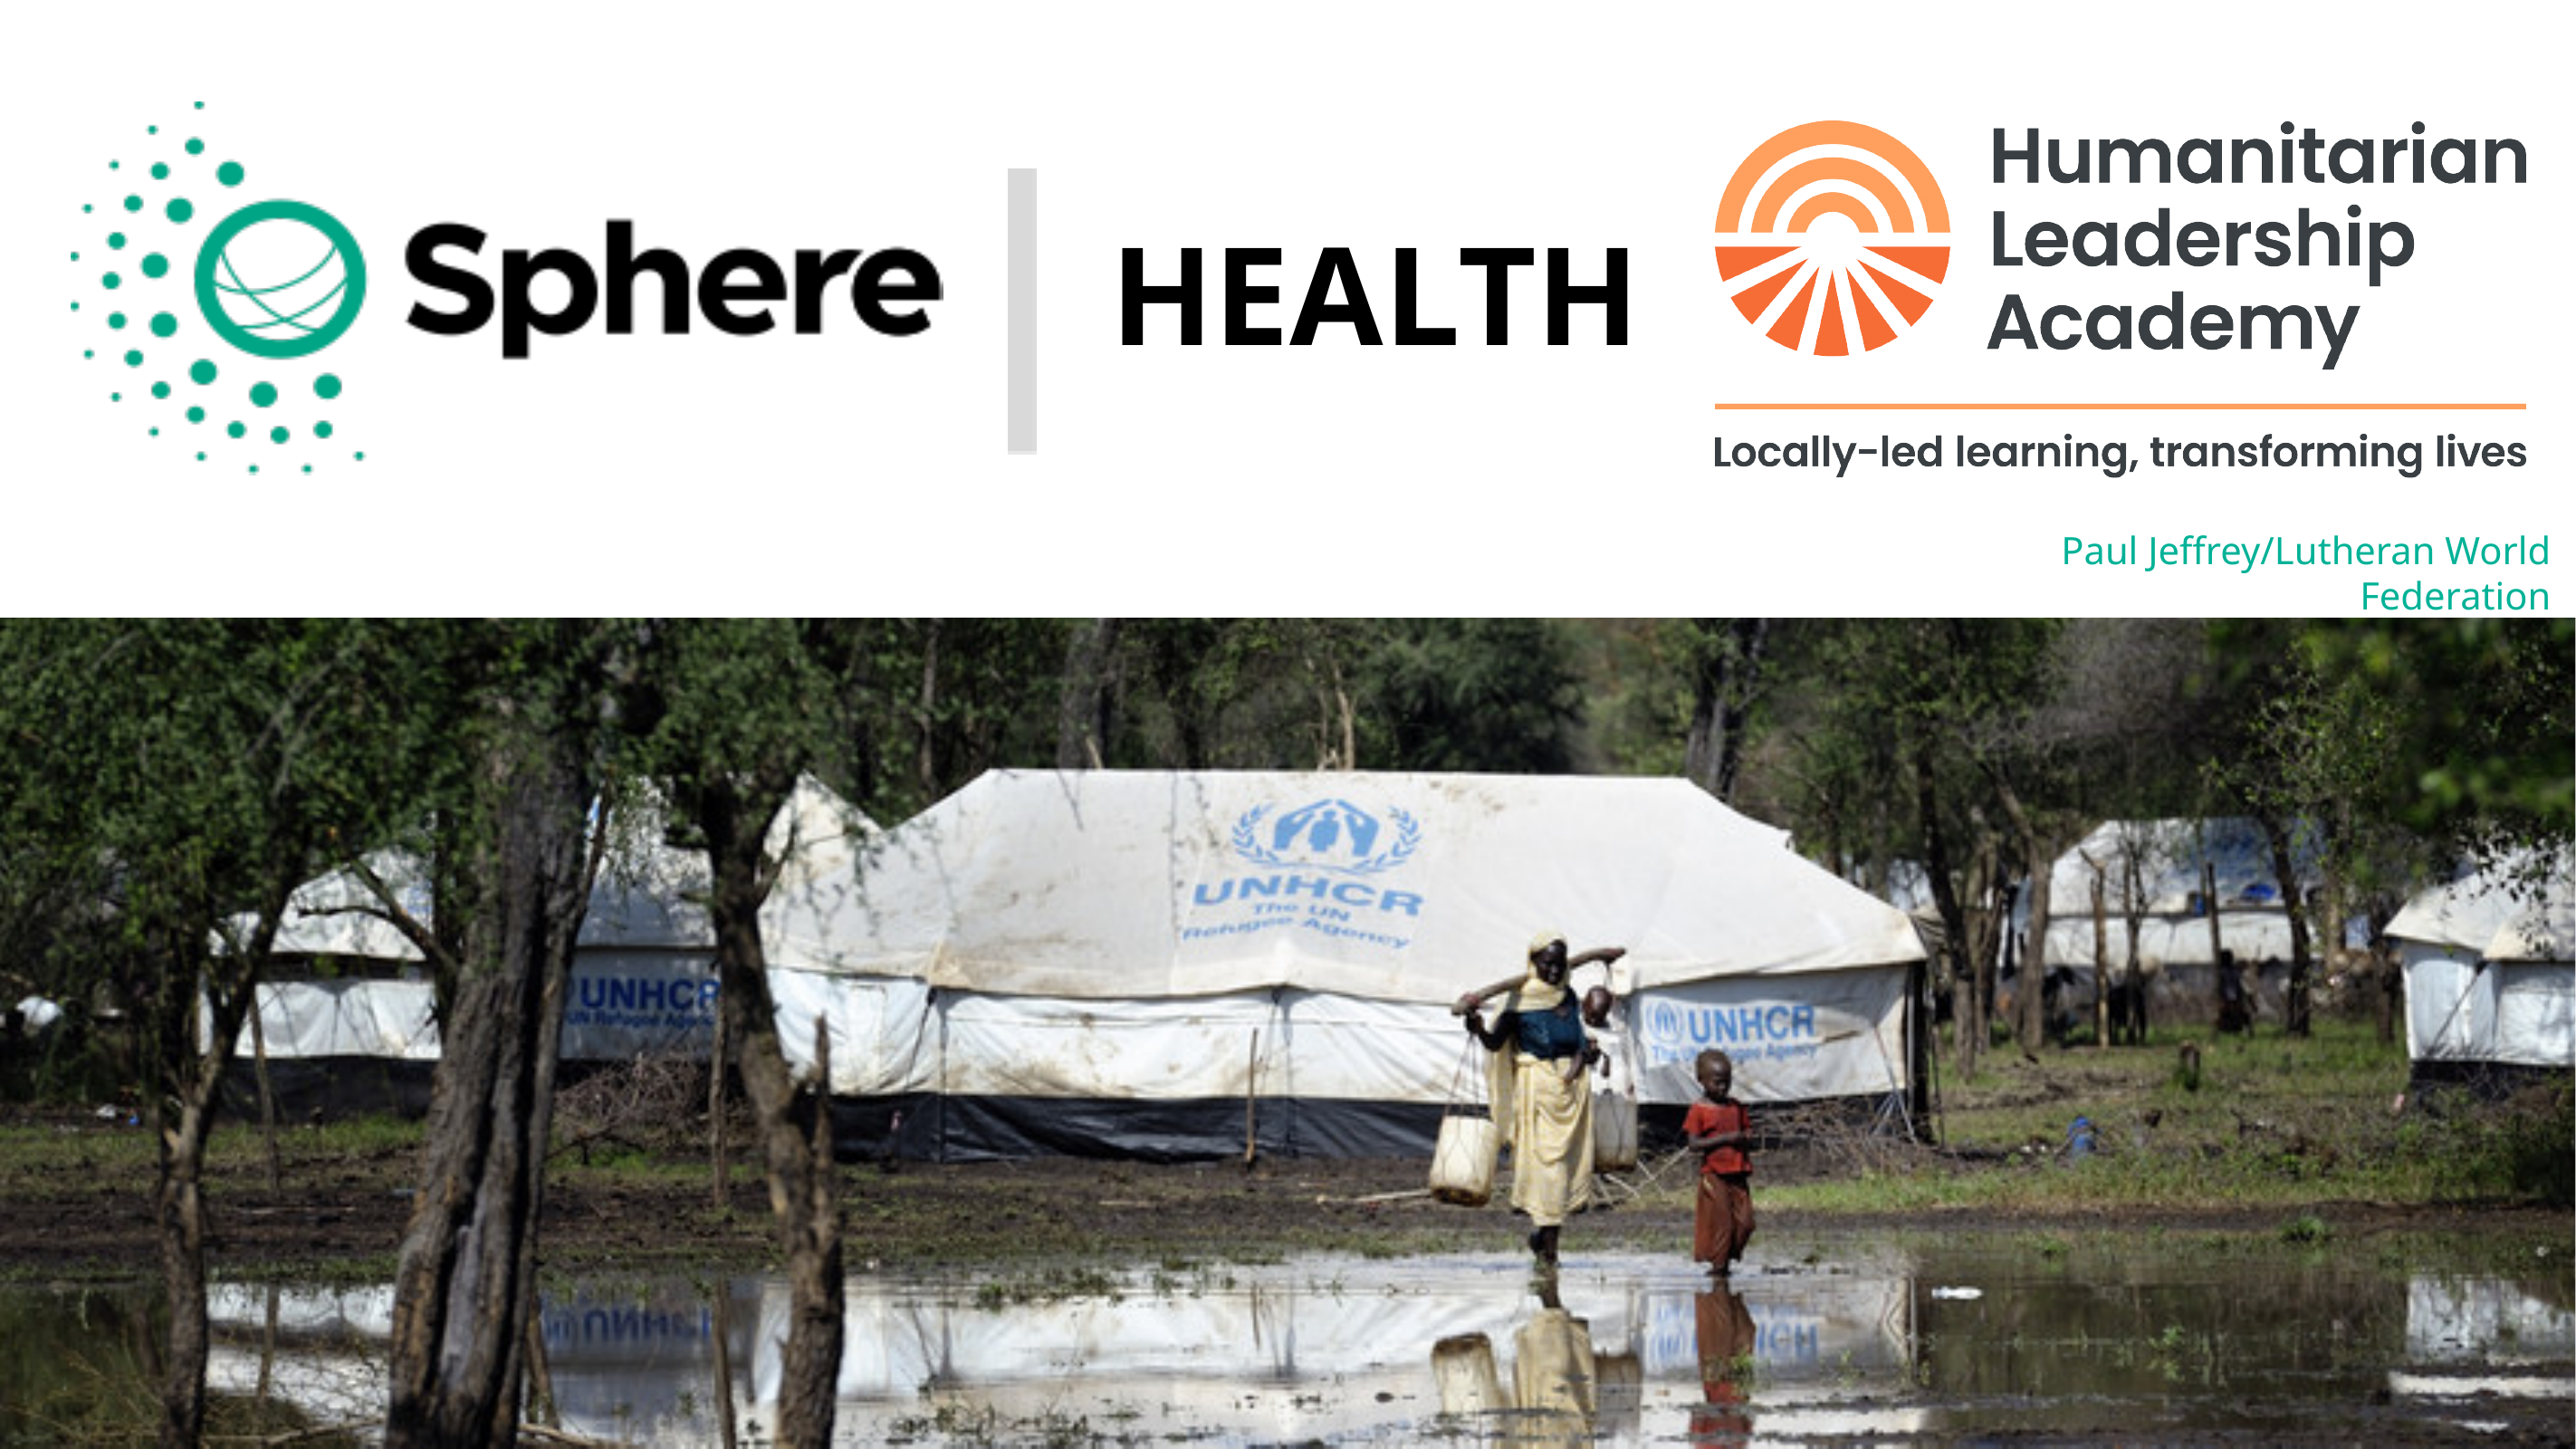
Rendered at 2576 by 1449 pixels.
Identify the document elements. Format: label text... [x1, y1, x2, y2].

title HEALTH [1102, 201, 1710, 438]
picture [71, 101, 943, 475]
picture [1008, 168, 1037, 455]
text_box Paul Jeffrey/Lutheran World Federation [1918, 519, 2559, 615]
picture [0, 618, 2576, 1449]
picture [1715, 120, 2526, 478]
